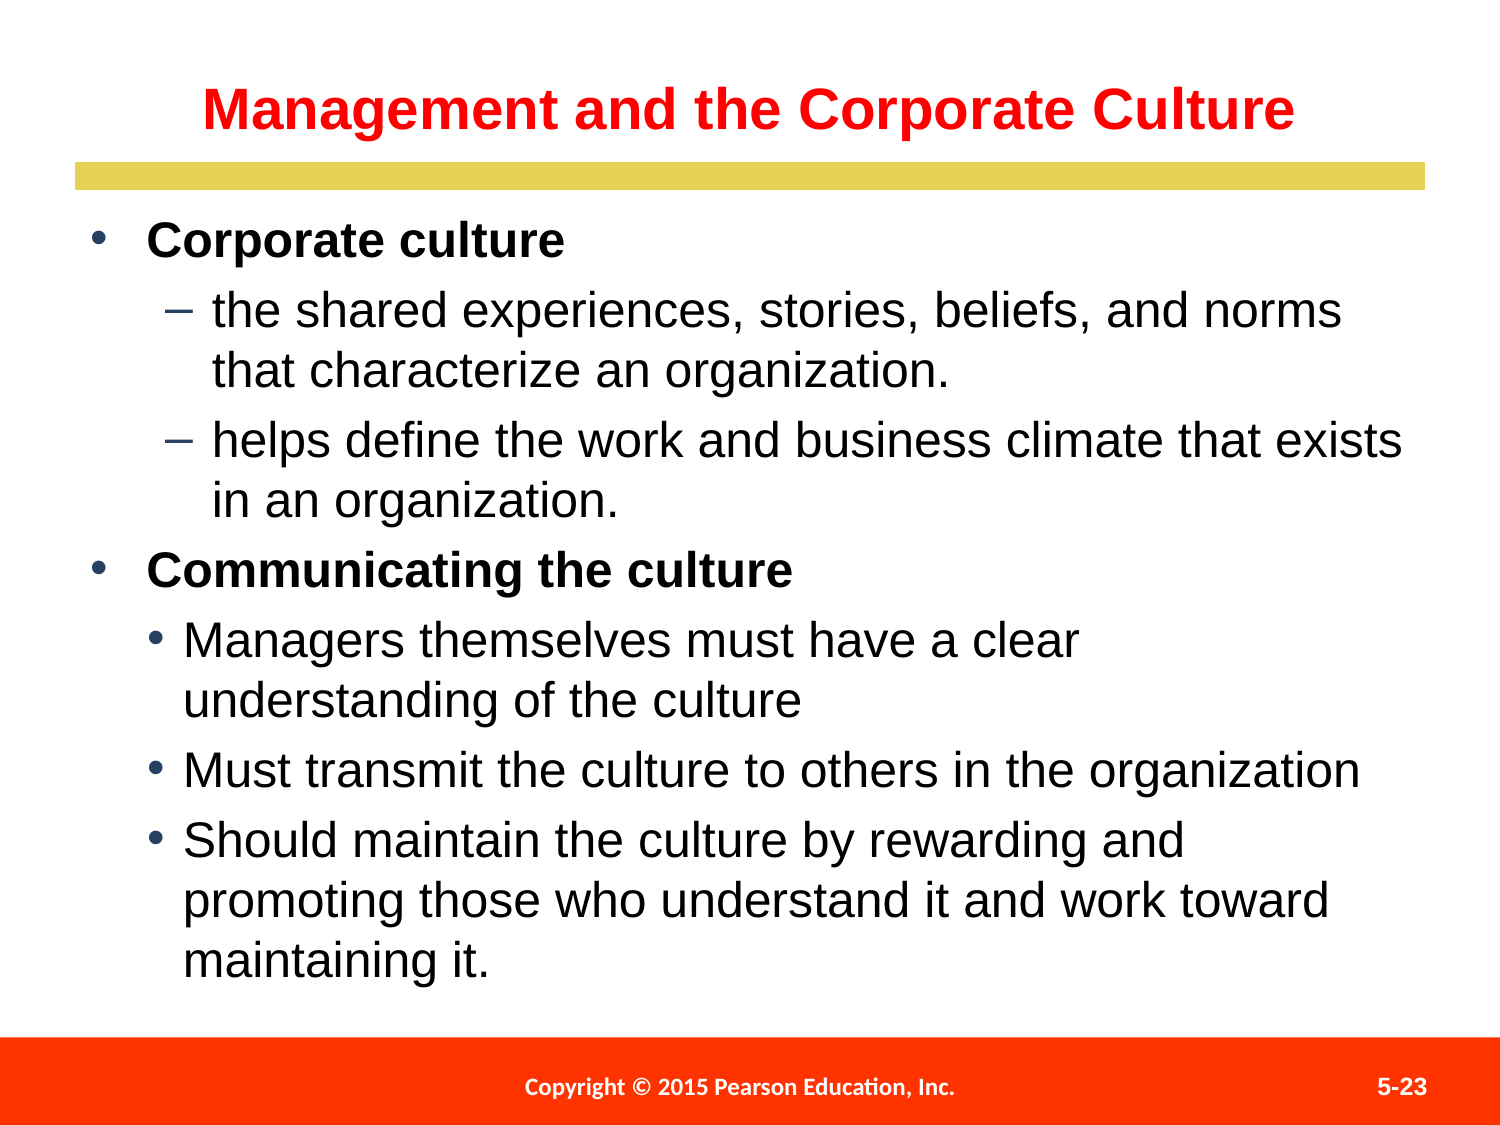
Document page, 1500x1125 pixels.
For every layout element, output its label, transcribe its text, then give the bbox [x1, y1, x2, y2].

title Management and the Corporate Culture [74, 12, 1426, 199]
list Corporate culture the shared experiences, stories, beliefs, and norms that characterize an organization. helps define the work and business climate that exists in an organization. Communicating the culture Managers themselves must have a clear understanding of the culture Must transmit the culture to others in the organization Should maintain the culture by rewarding and promoting those who understand it and work toward maintaining it. [74, 199, 1426, 1006]
